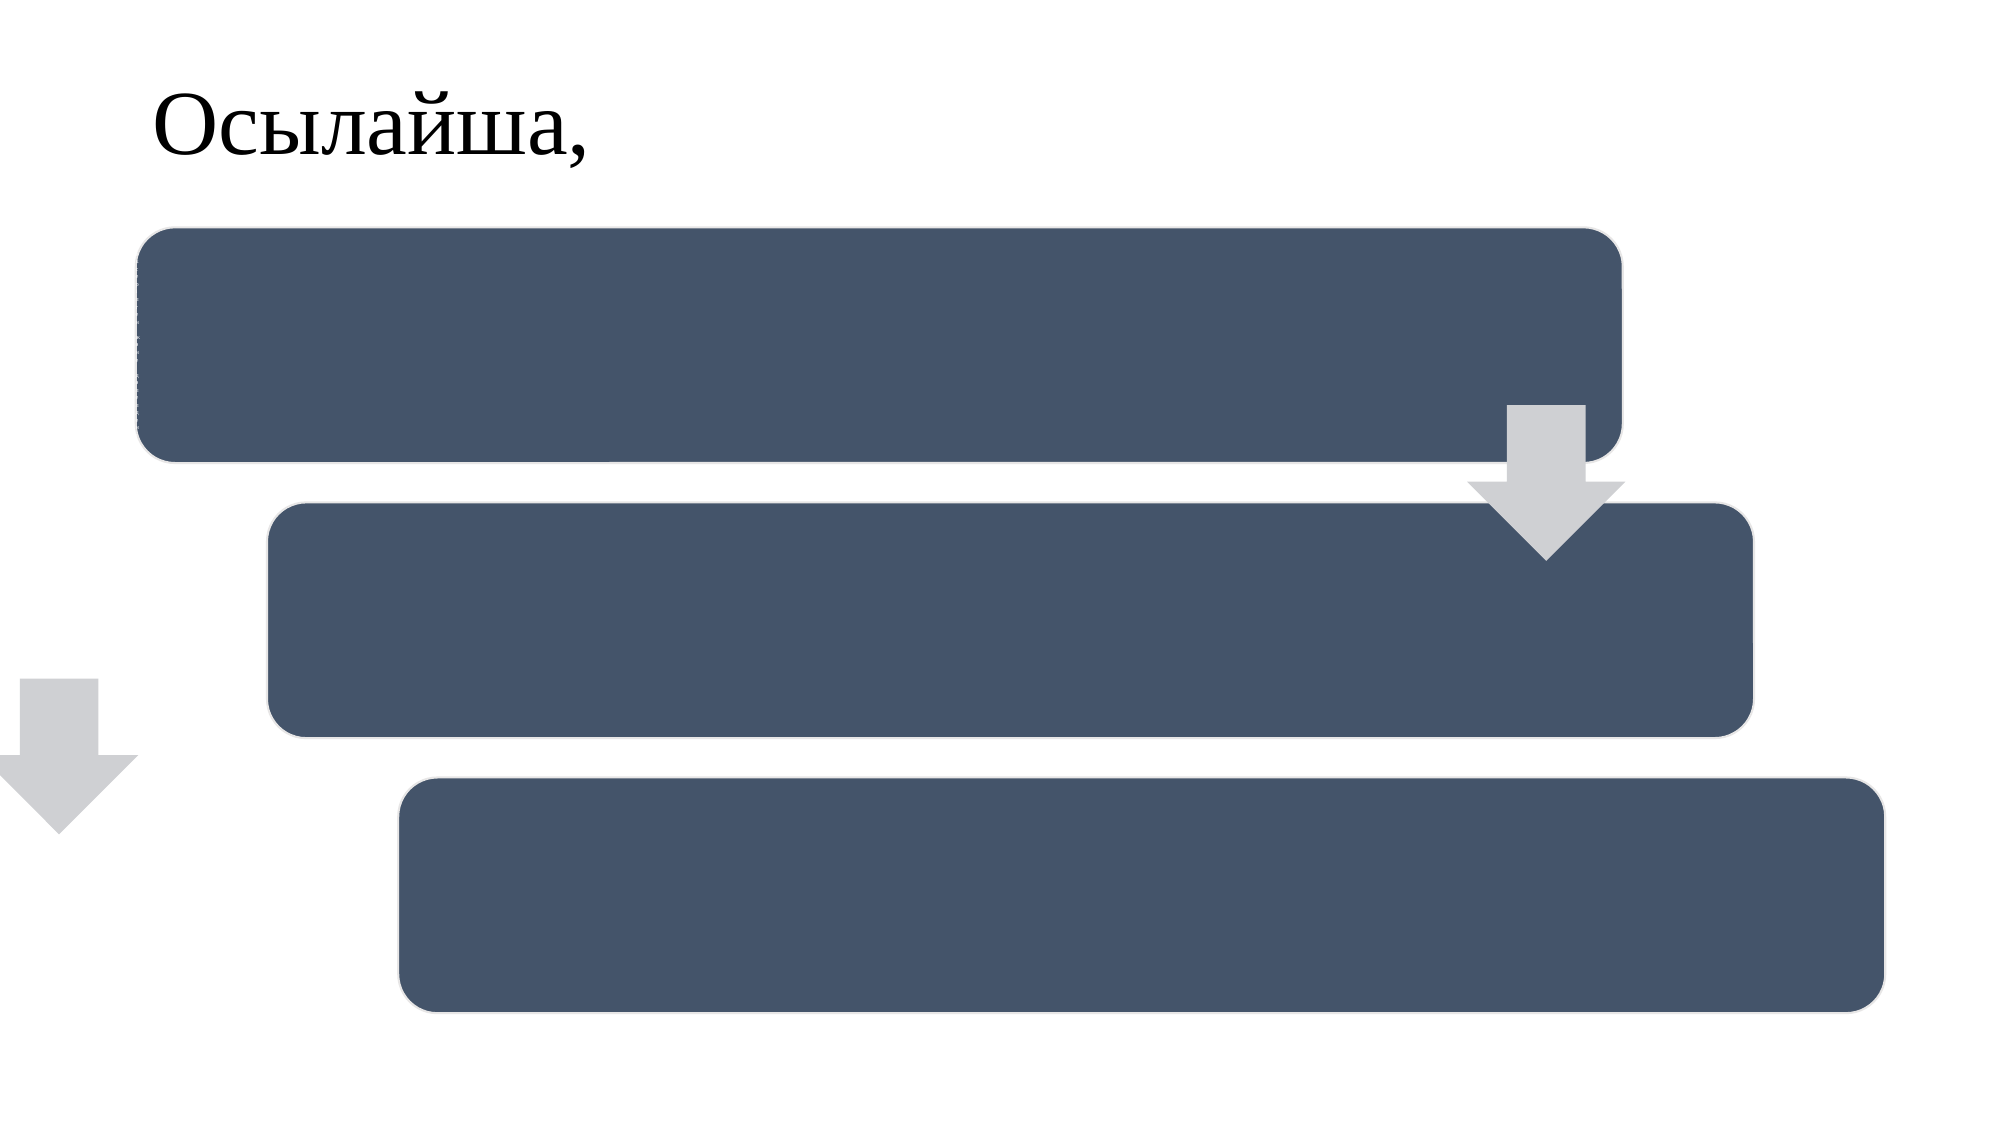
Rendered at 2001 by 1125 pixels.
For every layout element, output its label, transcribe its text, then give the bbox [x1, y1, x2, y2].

title Осылайша, [137, 59, 1863, 190]
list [135, 227, 1886, 1014]
